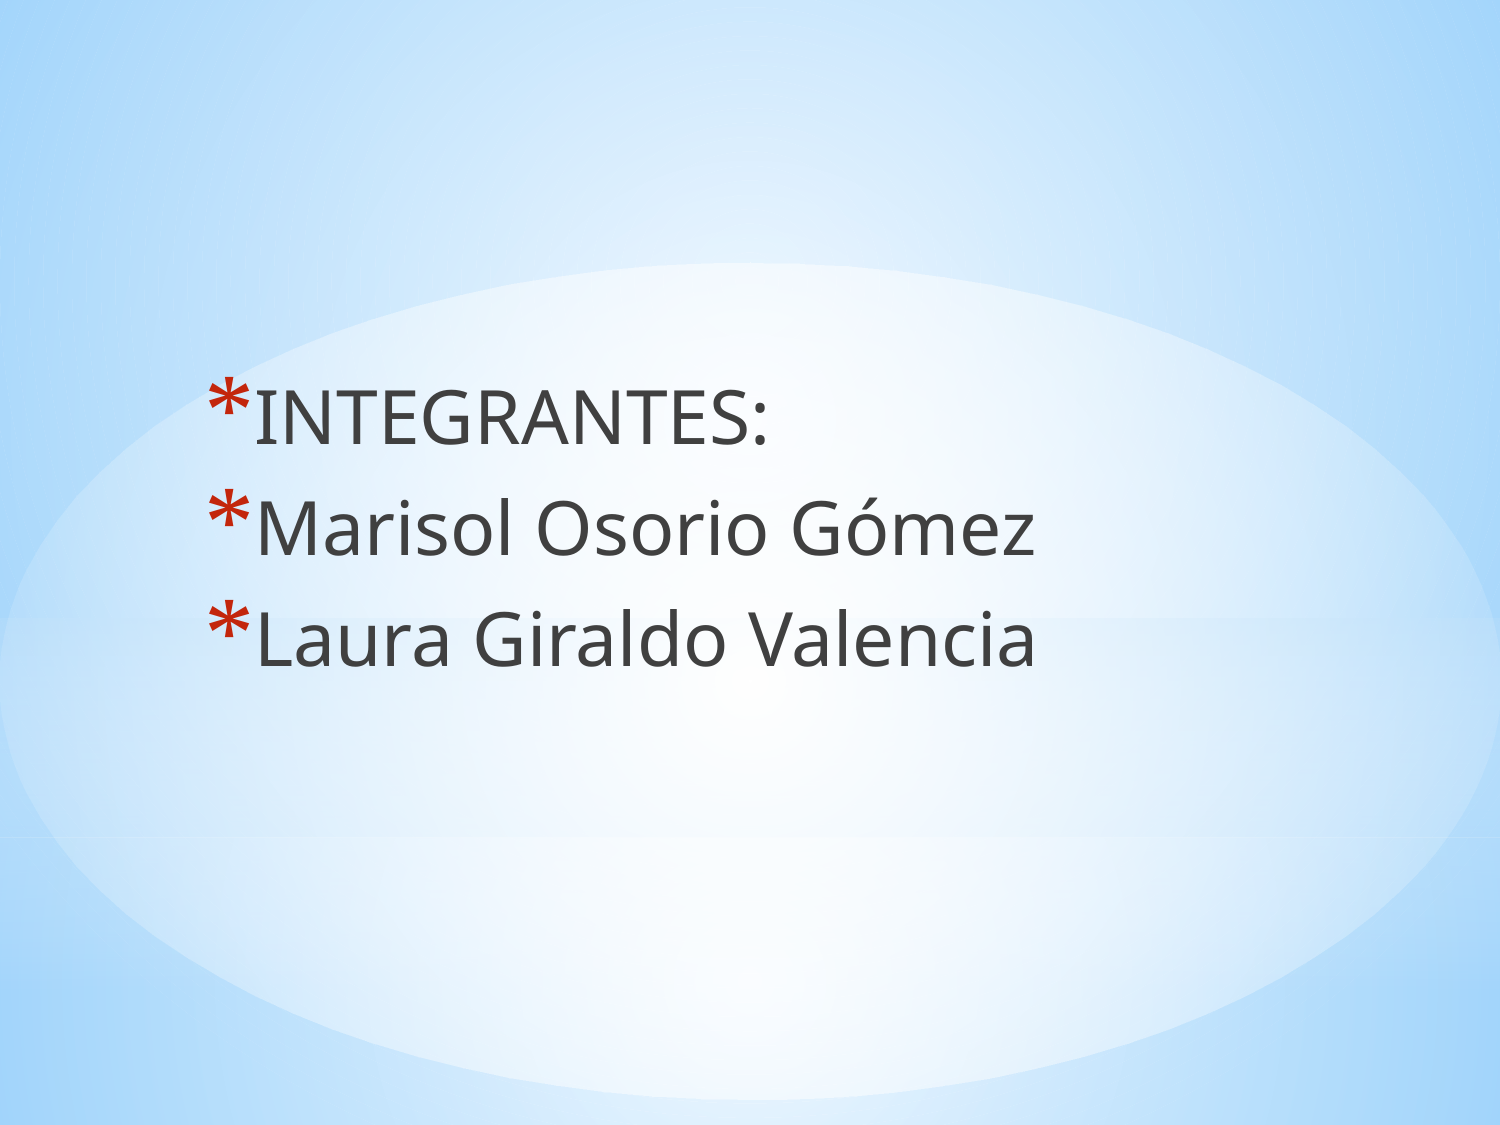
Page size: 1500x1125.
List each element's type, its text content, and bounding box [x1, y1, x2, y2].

list INTEGRANTES: Marisol Osorio Gómez Laura Giraldo Valencia [183, 361, 1233, 932]
